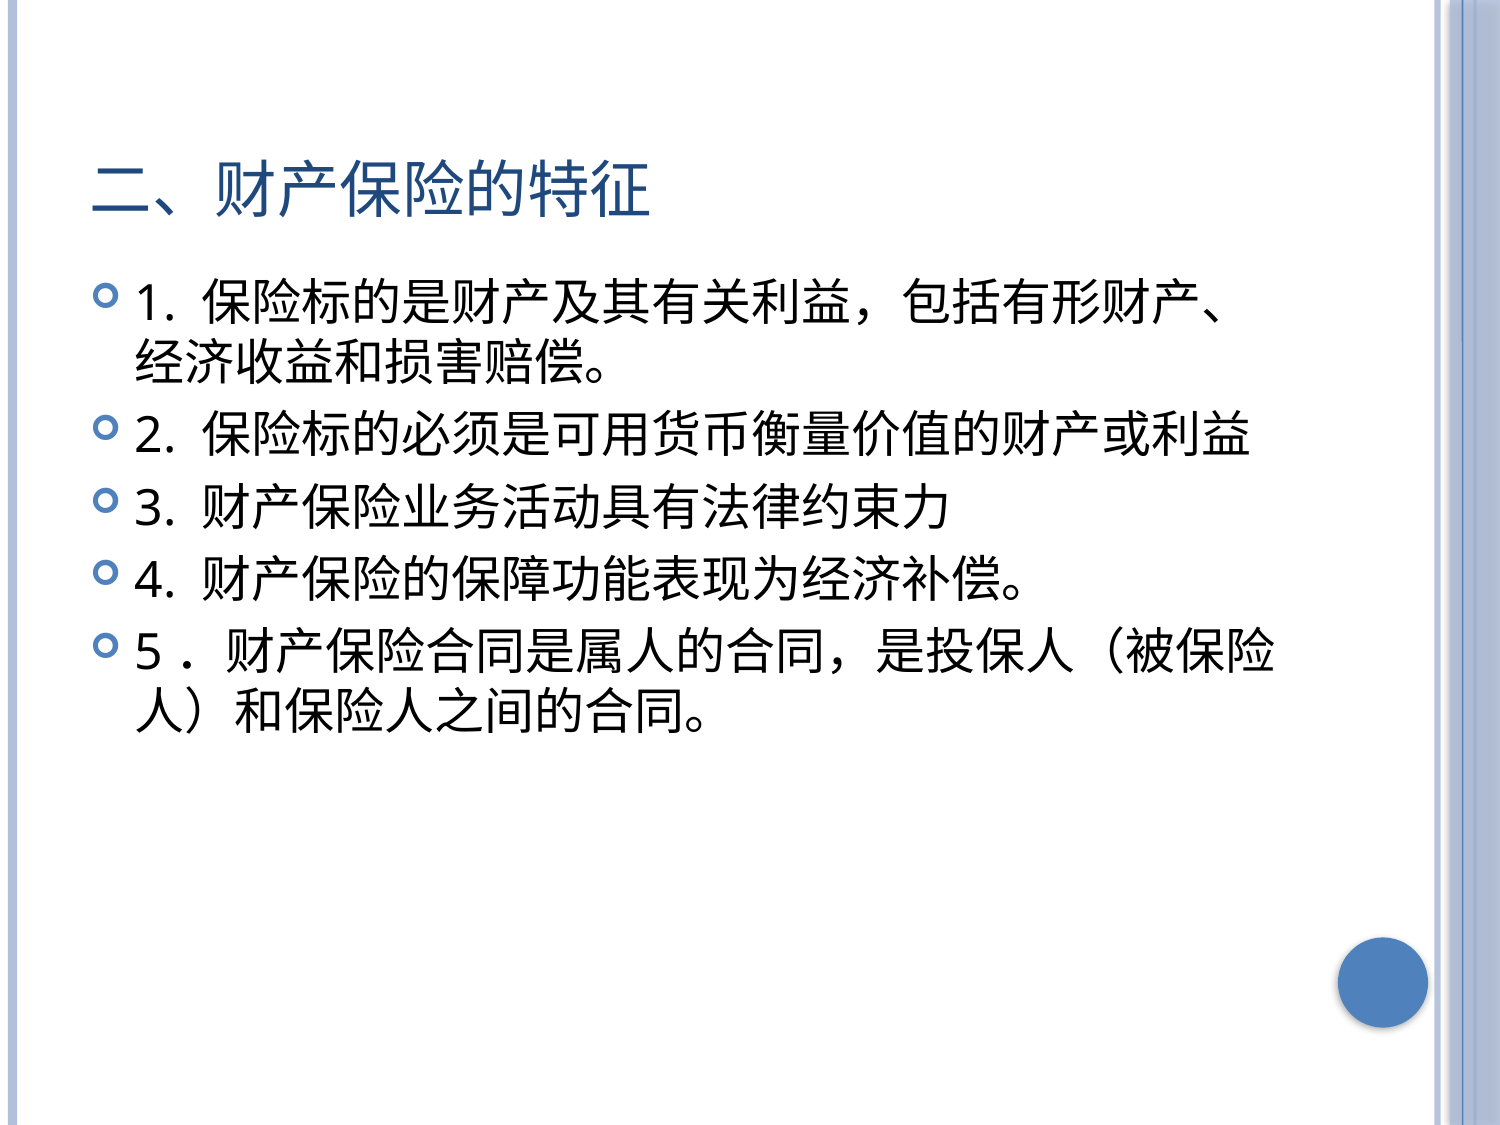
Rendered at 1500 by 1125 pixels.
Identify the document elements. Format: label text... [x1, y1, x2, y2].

title 二、财产保险的特征 [75, 45, 1300, 233]
list 1. 保险标的是财产及其有关利益，包括有形财产、经济收益和损害赔偿。 2. 保险标的必须是可用货币衡量价值的财产或利益 3. 财产保险业务活动具有法律约束力 4. 财产保险的保障功能表现为经济补偿。 5．财产保险合同是属人的合同，是投保人（被保险人）和保险人之间的合同。 [74, 262, 1301, 1063]
